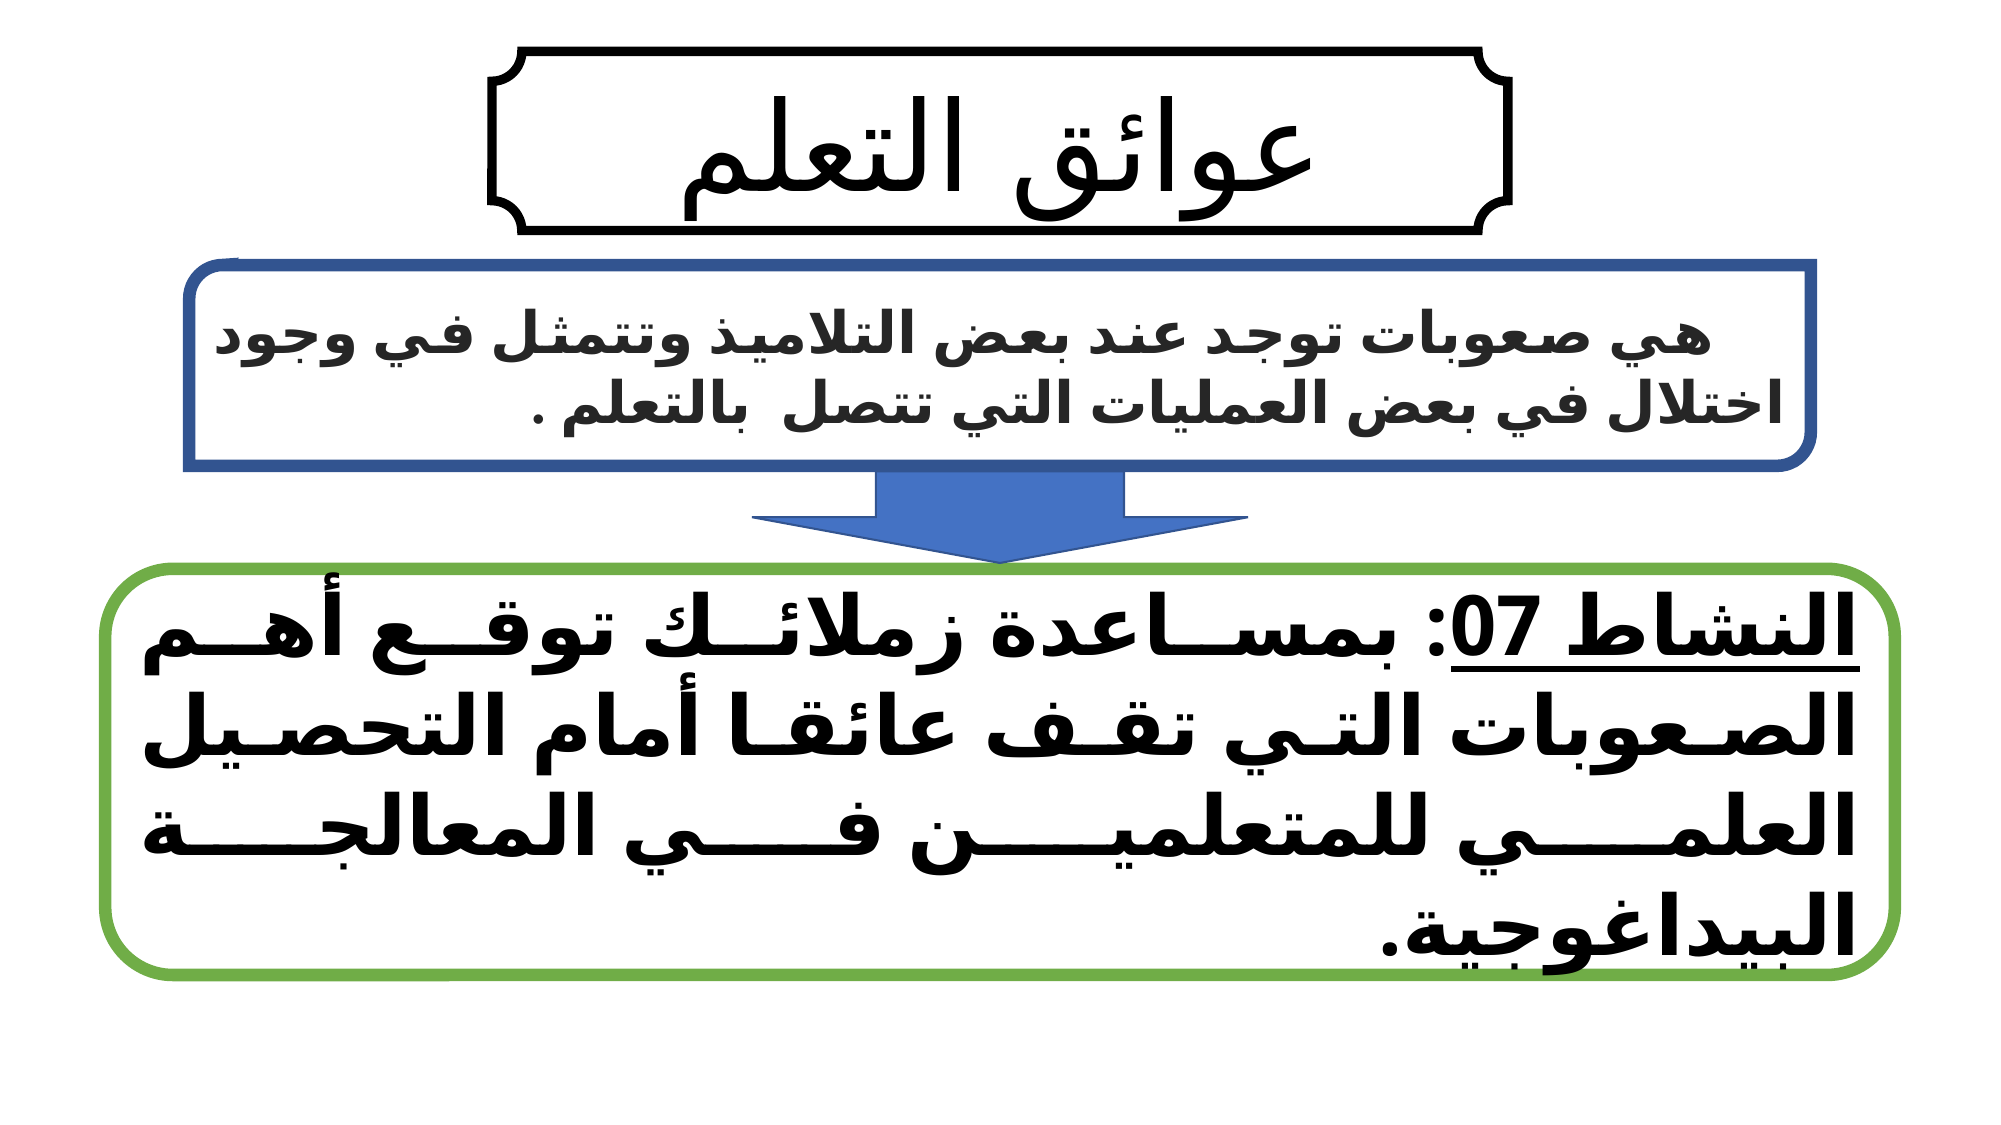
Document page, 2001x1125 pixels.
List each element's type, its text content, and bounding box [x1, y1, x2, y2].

text_box [751, 470, 1249, 565]
text_box هي صعوبات توجد عند بعض التلاميذ وتتمثل في وجود اختلال في بعض العمليات التي تتصل بالتعلم . [188, 263, 1812, 467]
text_box عوائق التعلم [490, 50, 1509, 232]
text_box النشاط 07: بمساعدة زملائك توقع أهم الصعوبات التي تقف عائقا أمام التحصيل العلمي للمتعلمين في المعالجة البيداغوجية. [104, 567, 1896, 977]
